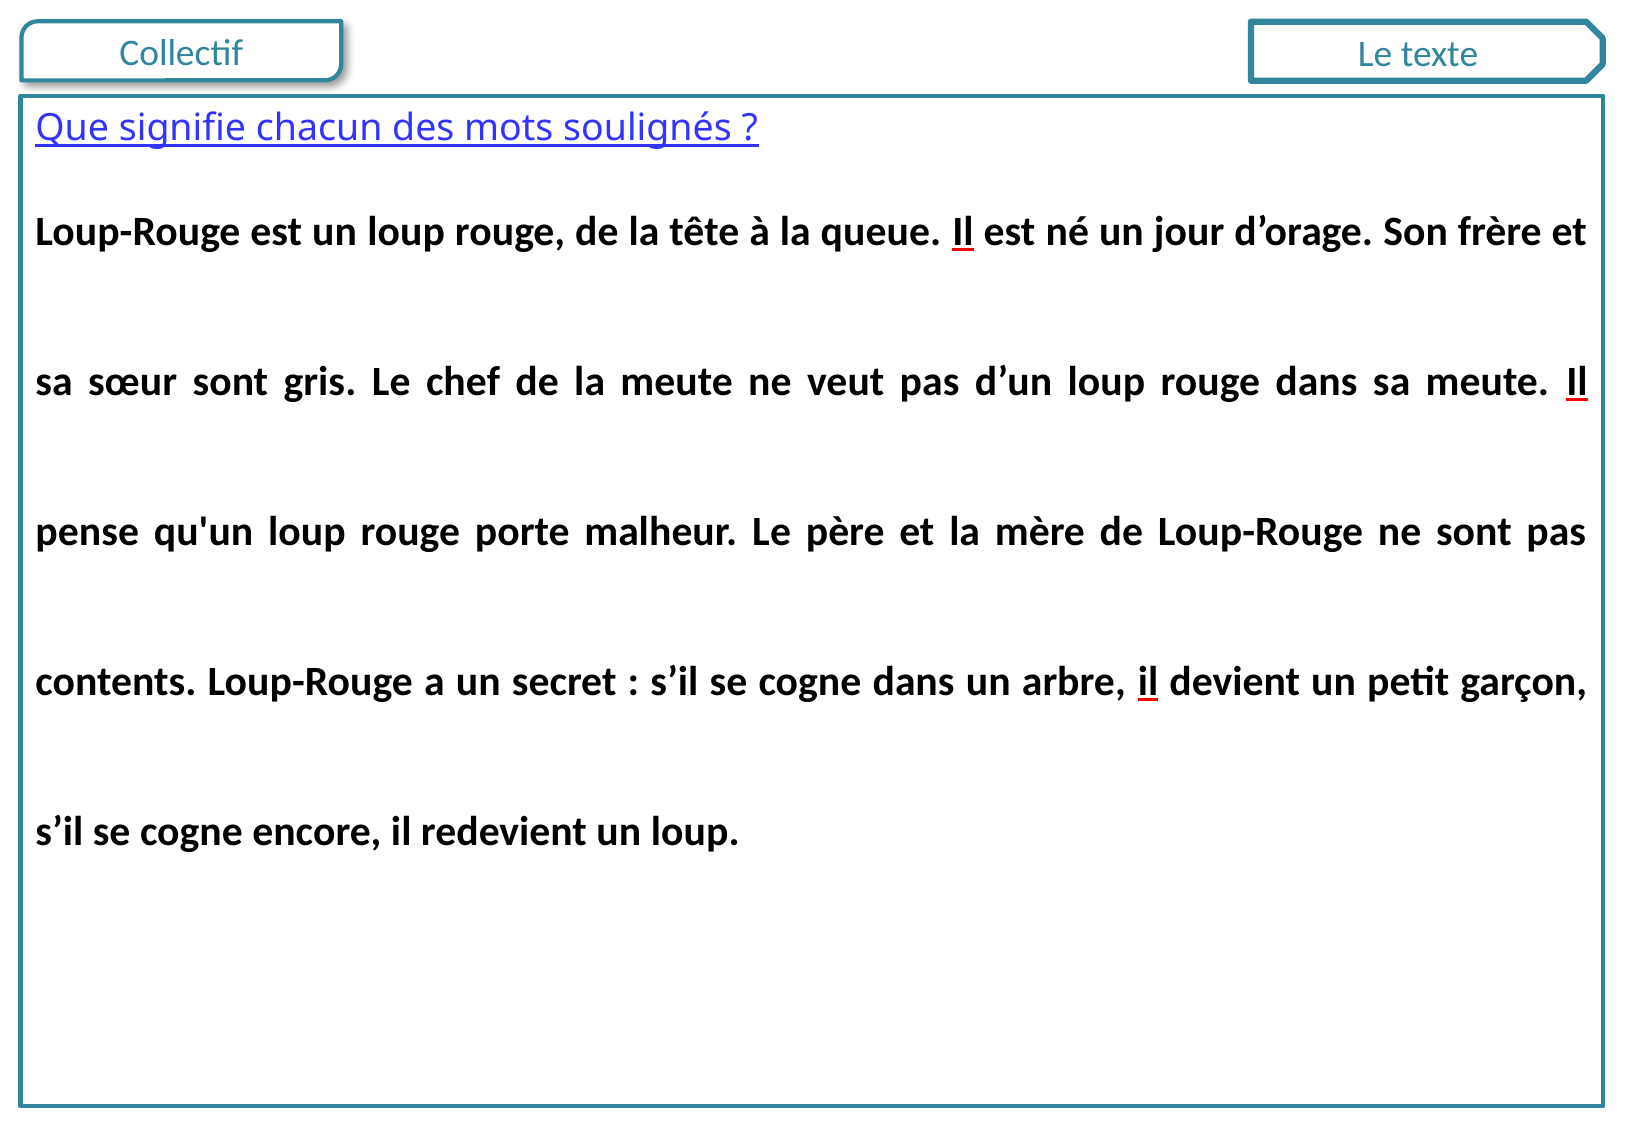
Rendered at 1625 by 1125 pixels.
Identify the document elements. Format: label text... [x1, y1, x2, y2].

list Loup-Rouge est un loup rouge, de la tête à la queue. Il est né un jour d’orage. Son frère et sa sœur sont gris. Le chef de la meute ne veut pas d’un loup rouge dans sa meute. Il pense qu'un loup rouge porte malheur. Le père et la mère de Loup-Rouge ne sont pas contents. Loup-Rouge a un secret : s’il se cogne dans un arbre, il devient un petit garçon, s’il se cogne encore, il redevient un loup. [20, 95, 1603, 1018]
list Le texte [1251, 21, 1585, 81]
list Que signifie chacun des mots soulignés ? [18, 94, 1605, 1108]
